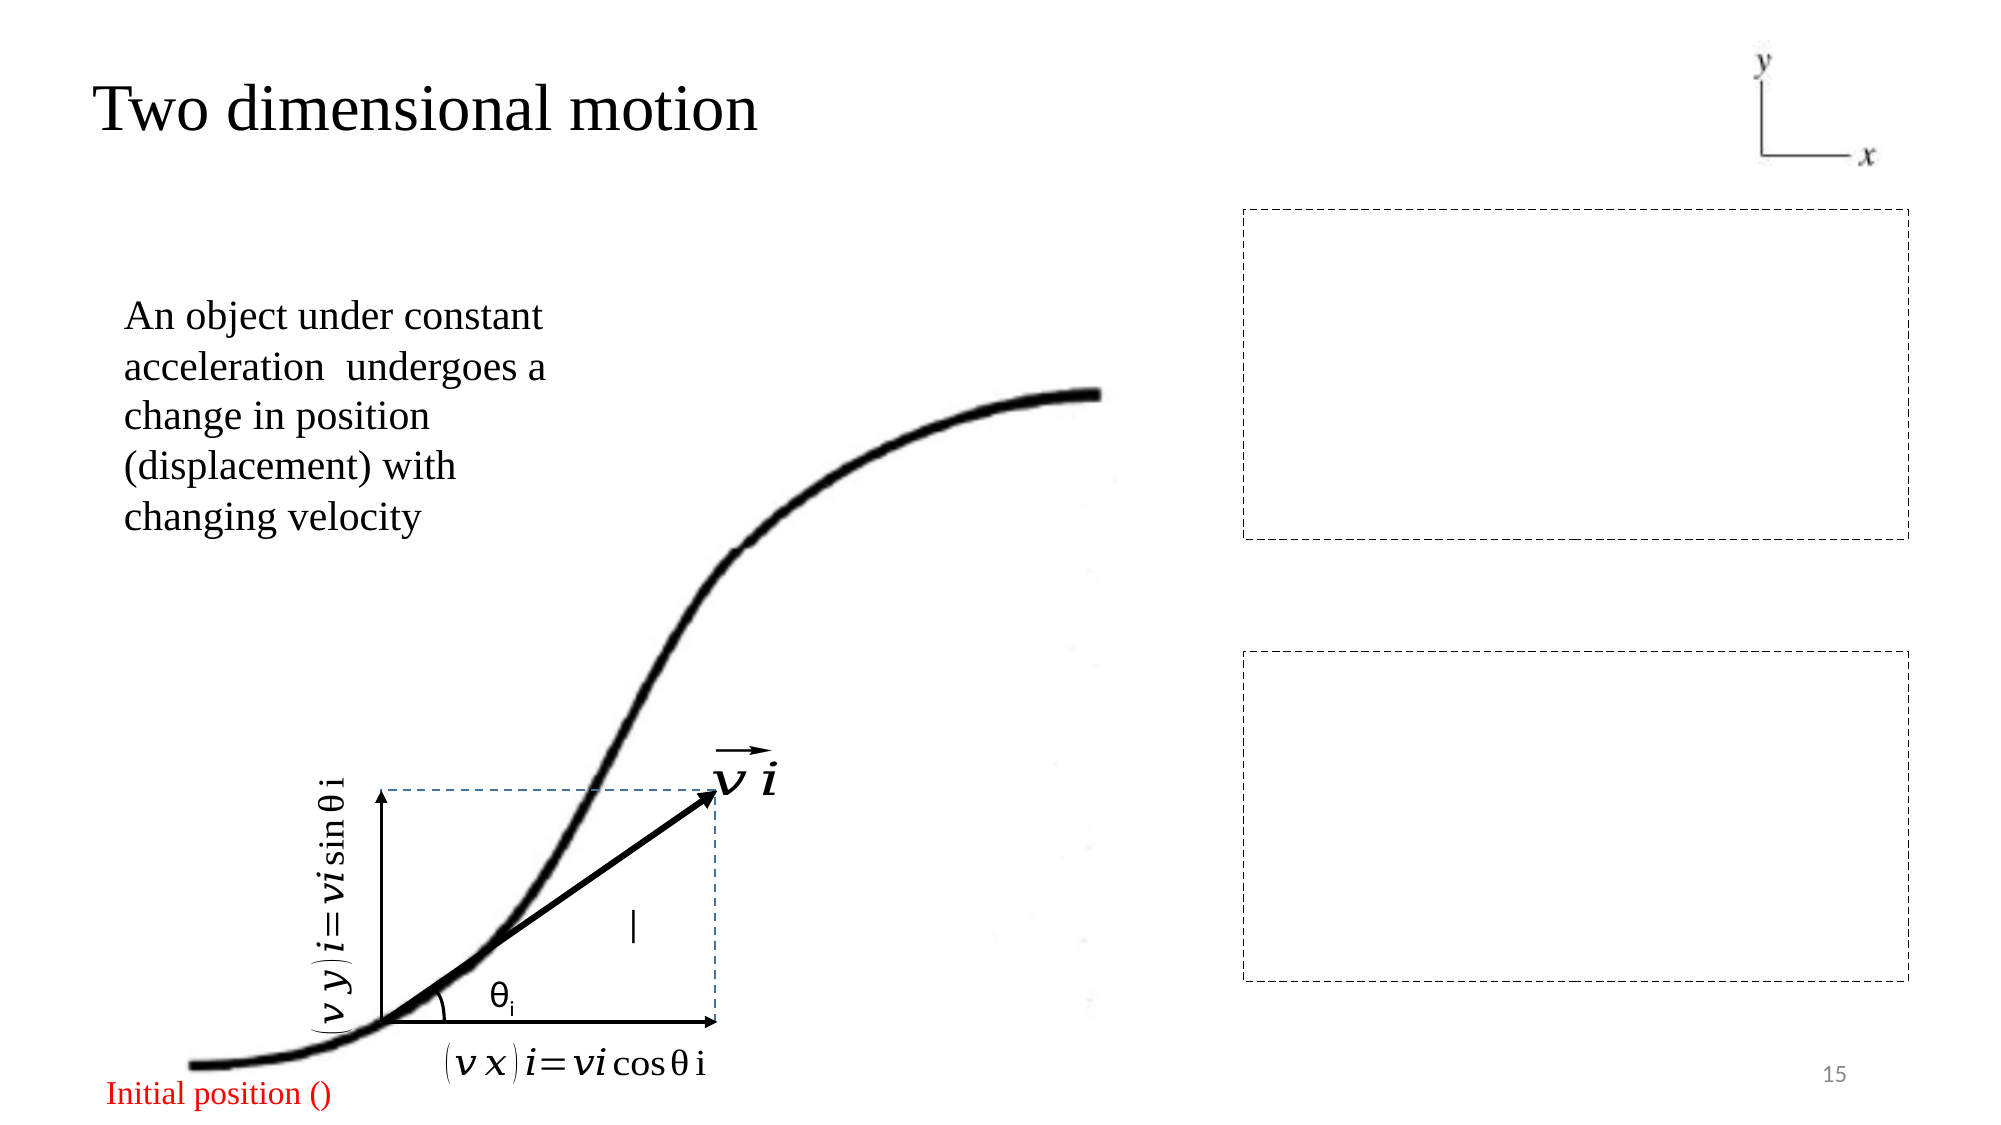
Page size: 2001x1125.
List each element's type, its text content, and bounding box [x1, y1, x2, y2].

slide_number 15 [1412, 1042, 1863, 1103]
picture [166, 374, 1121, 1078]
picture [1680, 39, 1891, 210]
text_box Two dimensional motion [77, 56, 792, 152]
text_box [308, 743, 780, 1087]
